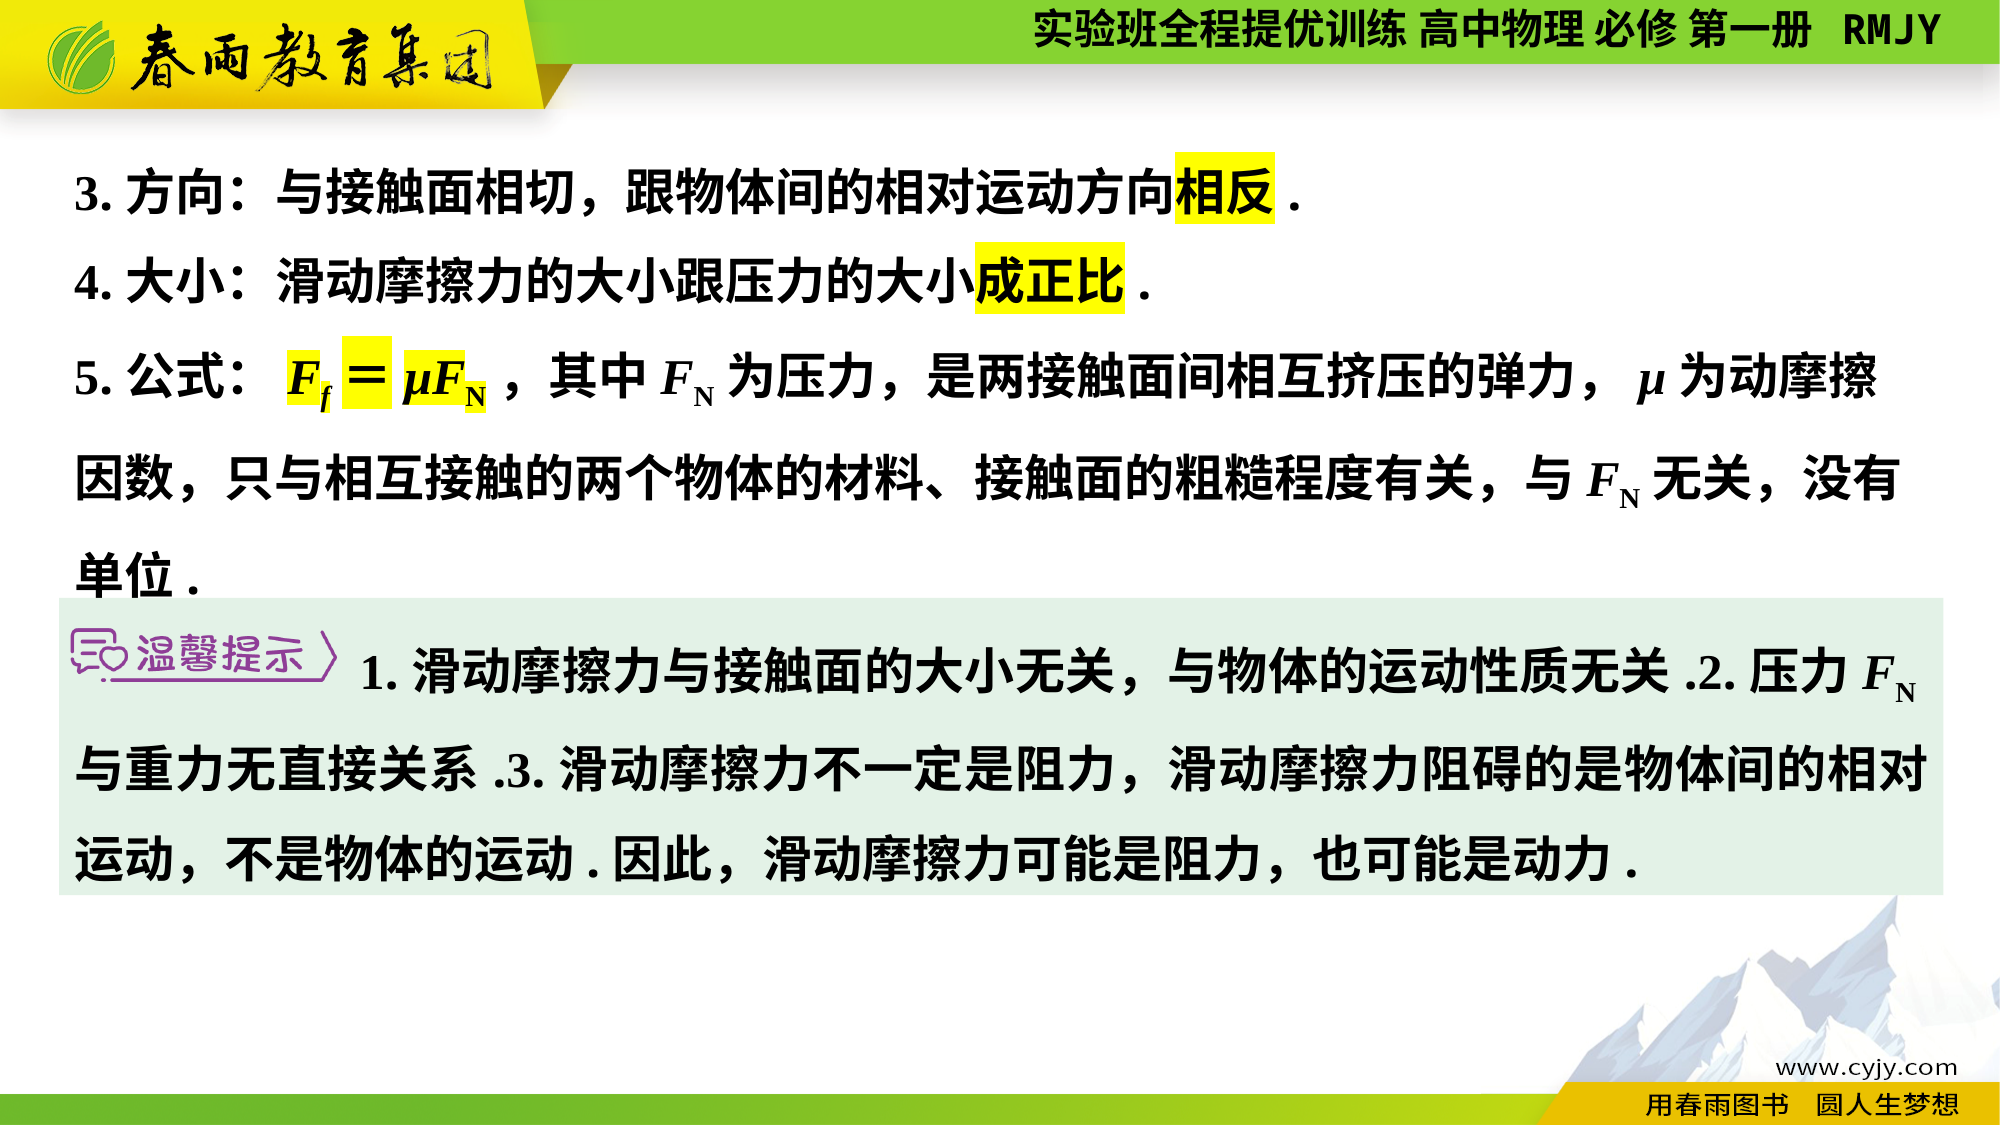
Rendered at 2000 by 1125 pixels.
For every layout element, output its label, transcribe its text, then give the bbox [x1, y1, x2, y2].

text_box 1.滑动摩擦力与接触面的大小无关，与物体的运动性质无关.2.压力FN与重力无直接关系.3.滑动摩擦力不一定是阻力，滑动摩擦力阻碍的是物体间的相对运动，不是物体的运动.因此，滑动摩擦力可能是阻力，也可能是动力. [59, 597, 1944, 896]
picture [0, 0, 2000, 1125]
list 3.方向：与接触面相切，跟物体间的相对运动方向相反. 4.大小：滑动摩擦力的大小跟压力的大小成正比. 5.公式：Ff＝μFN，其中FN为压力，是两接触面间相互挤压的弹力，μ为动摩擦因数，只与相互接触的两个物体的材料、接触面的粗糙程度有关，与FN无关，没有 单位. [59, 122, 1944, 592]
